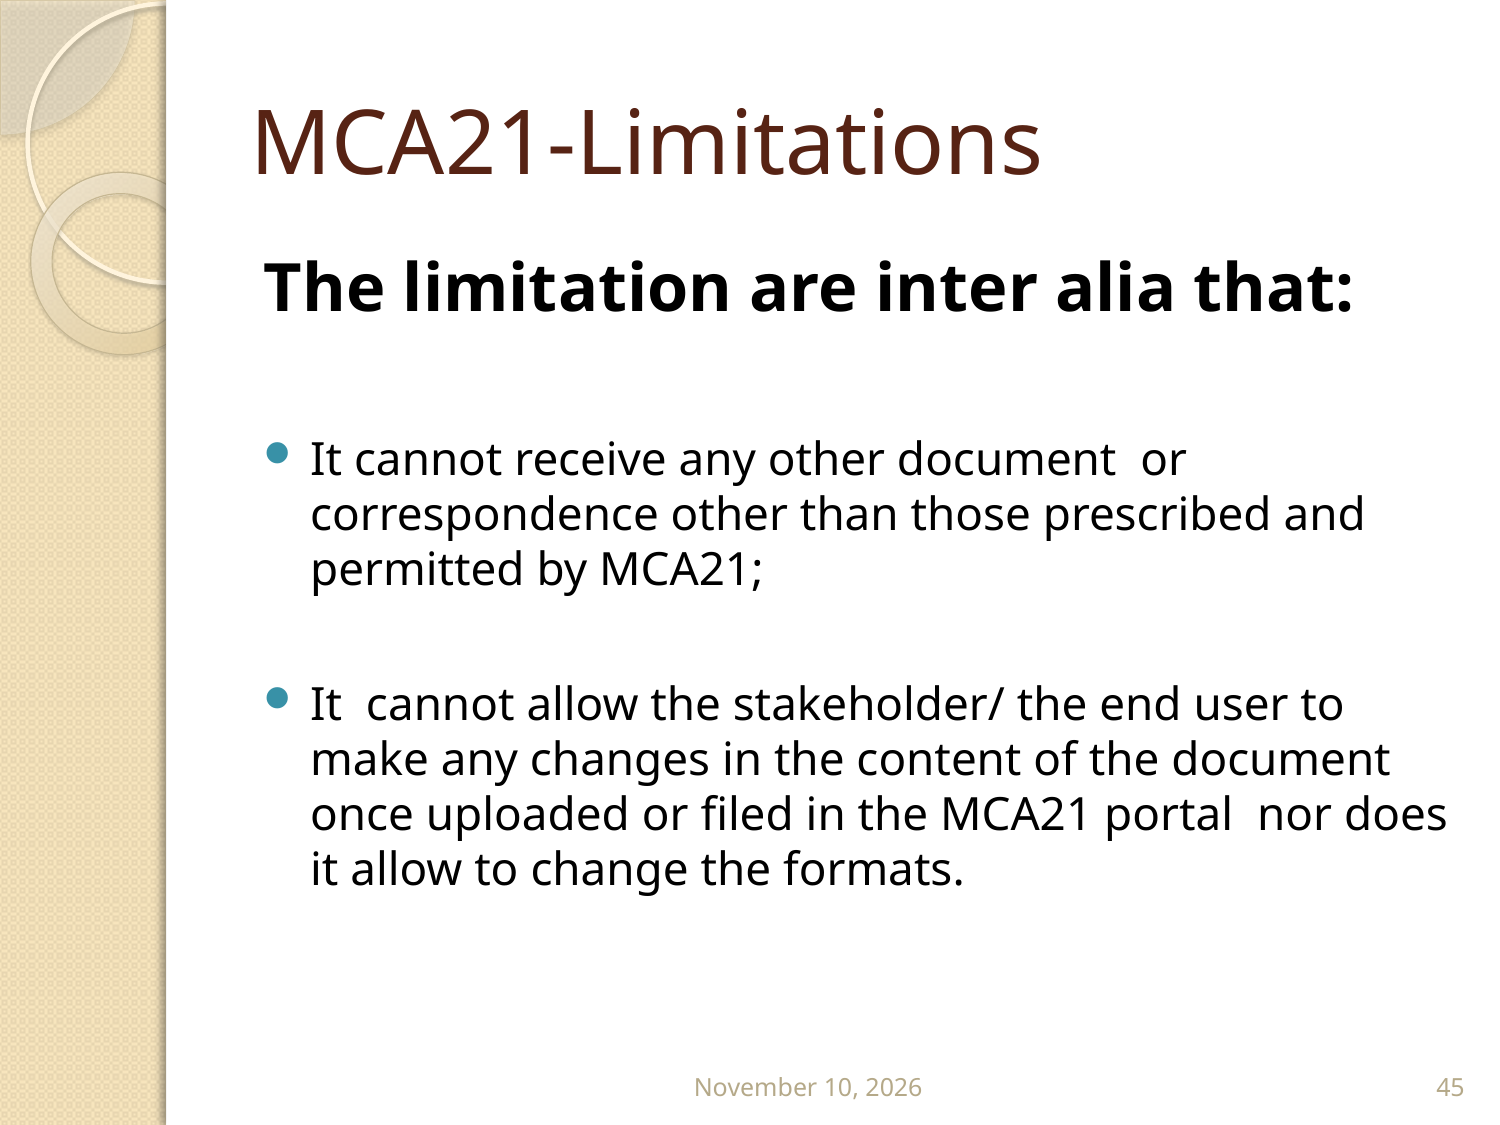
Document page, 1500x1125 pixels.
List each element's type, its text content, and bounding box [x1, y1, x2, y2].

list The limitation are inter alia that: It cannot receive any other document or correspondence other than those prescribed and permitted by MCA21; It cannot allow the stakeholder/ the end user to make any changes in the content of the document once uploaded or filed in the MCA21 portal nor does it allow to change the formats. [235, 237, 1466, 1025]
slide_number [587, 1034, 938, 1113]
slide_number 45 [1413, 1034, 1488, 1113]
title MCA21-Limitations [235, 45, 1466, 233]
